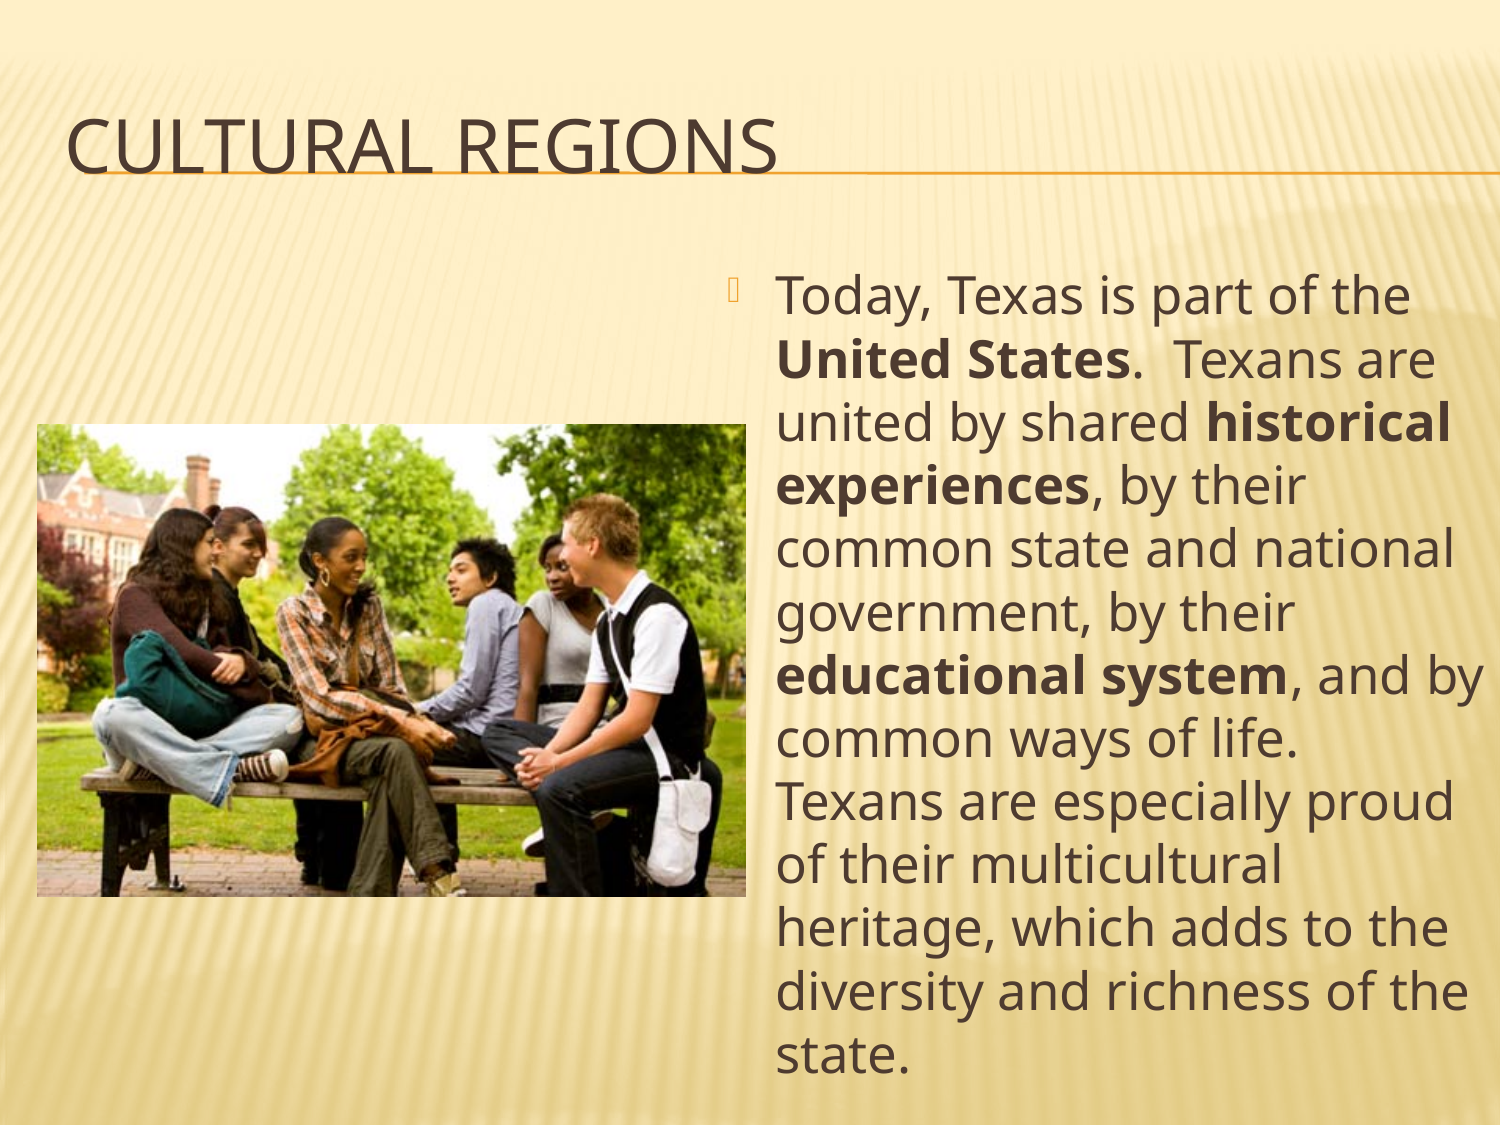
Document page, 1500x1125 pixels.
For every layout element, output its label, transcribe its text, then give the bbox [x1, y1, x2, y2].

list Today, Texas is part of the United States. Texans are united by shared historical experiences, by their common state and national government, by their educational system, and by common ways of life. Texans are especially proud of their multicultural heritage, which adds to the diversity and richness of the state. [712, 254, 1500, 1100]
title Cultural Regions [50, 75, 1475, 213]
picture [37, 424, 746, 898]
